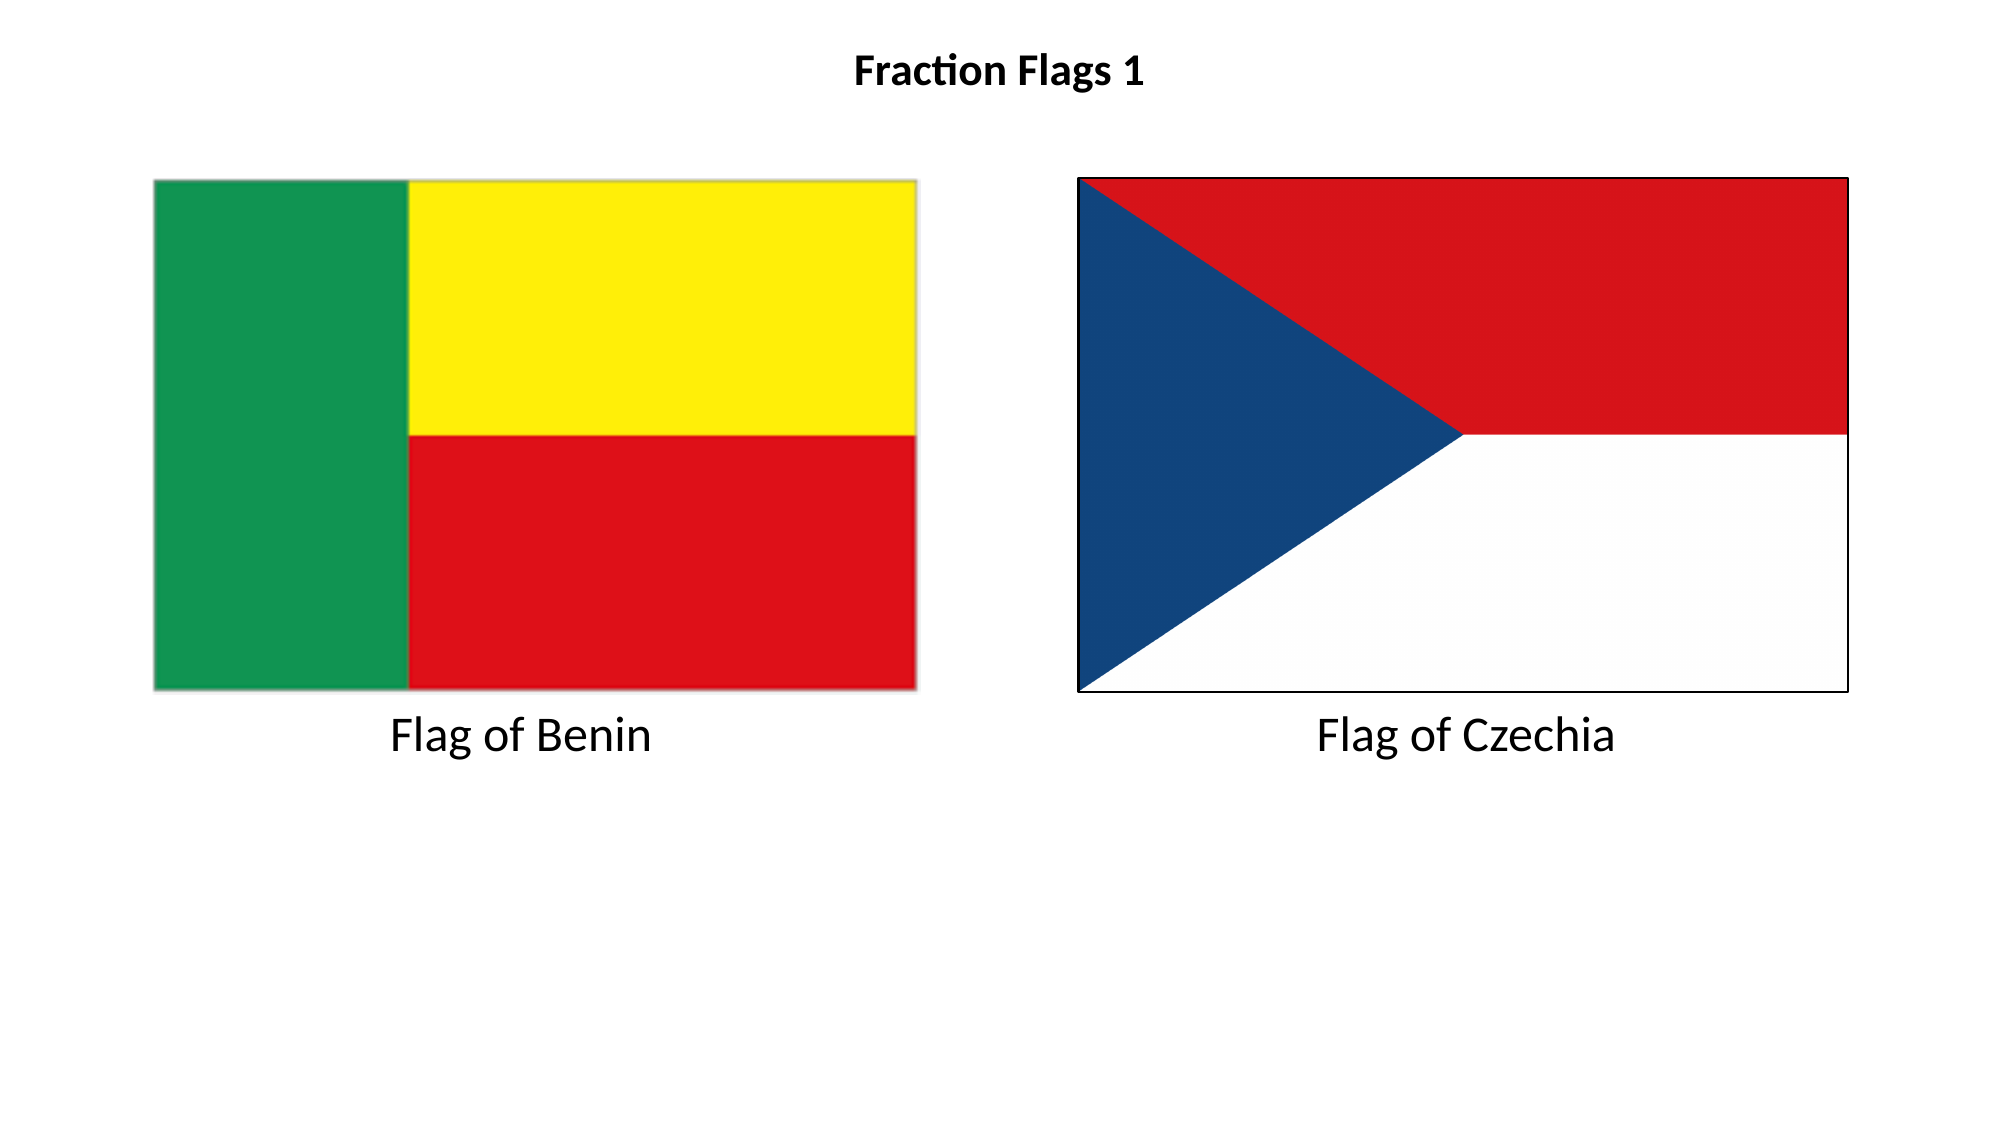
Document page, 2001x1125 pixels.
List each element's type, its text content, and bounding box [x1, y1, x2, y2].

text_box Flag of Benin [375, 695, 698, 770]
subtitle Fraction Flags 1 [249, 39, 1750, 104]
picture [1079, 178, 1848, 691]
picture [152, 178, 921, 695]
text_box Flag of Czechia [1301, 694, 1661, 770]
